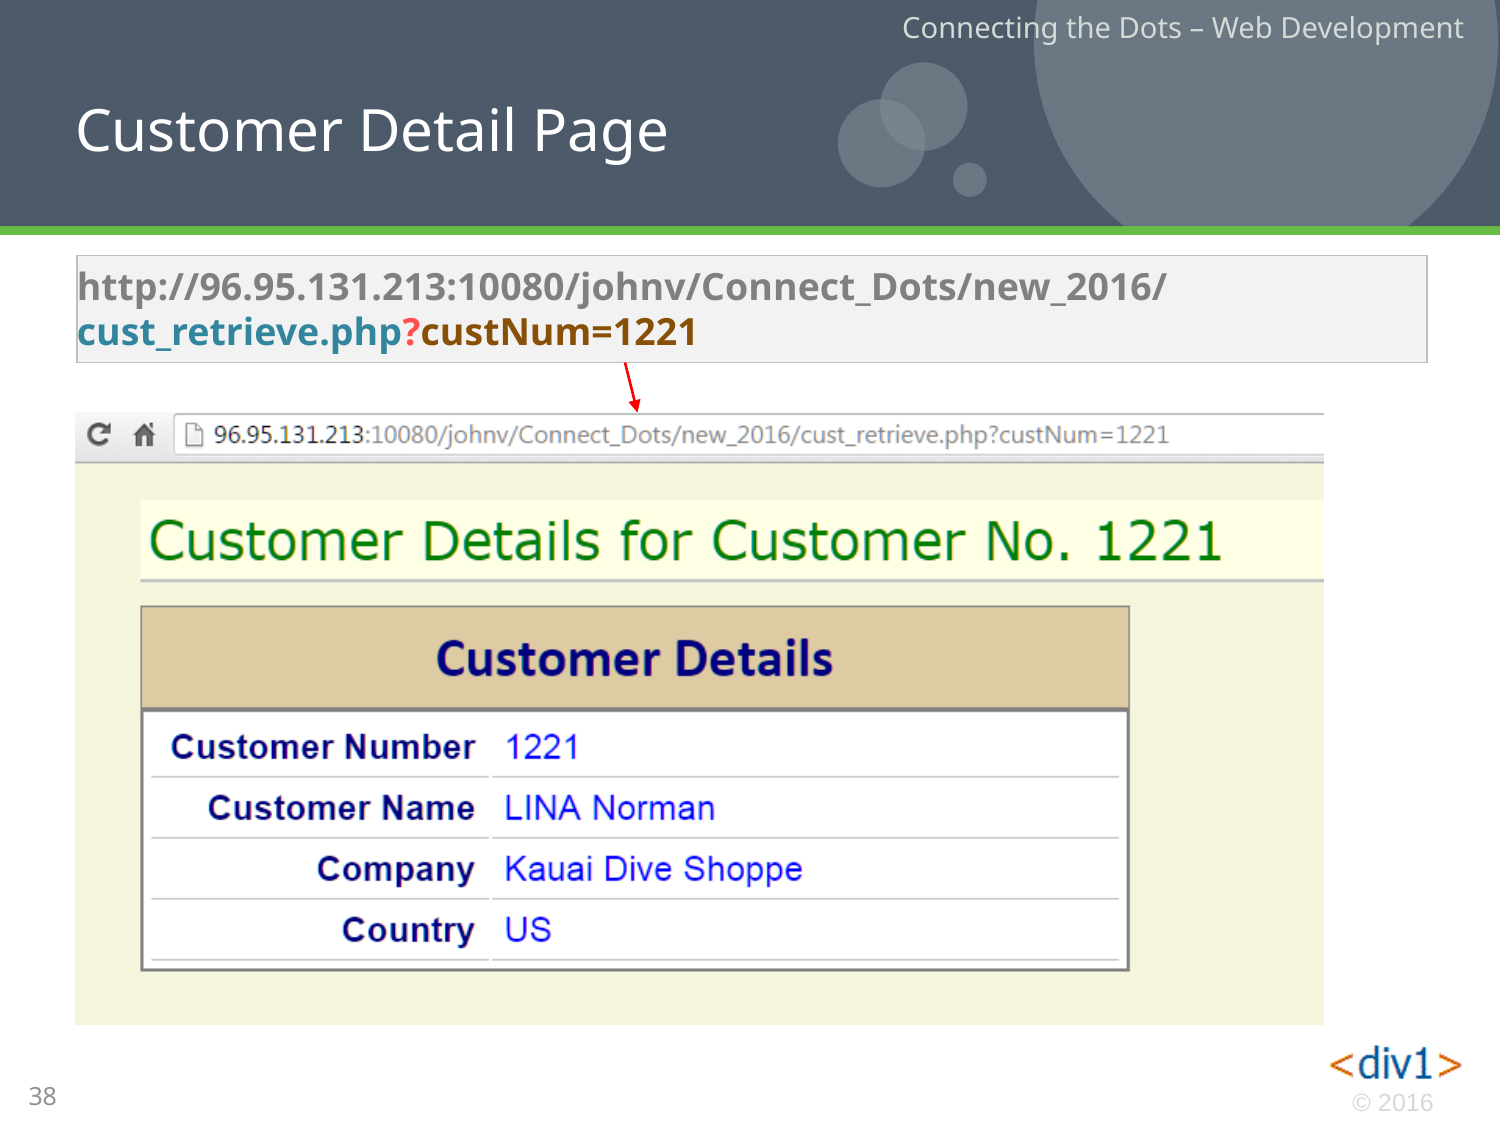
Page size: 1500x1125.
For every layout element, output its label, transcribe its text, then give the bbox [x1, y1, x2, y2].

picture [74, 412, 1324, 1026]
picture [1325, 1030, 1468, 1098]
picture [0, 0, 1500, 235]
title Customer Detail Page [74, 49, 1426, 171]
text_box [624, 362, 638, 413]
list http://96.95.131.213:10080/johnv/Connect_Dots/new_2016/ cust_retrieve.php?custNum=1221 [76, 255, 1428, 363]
